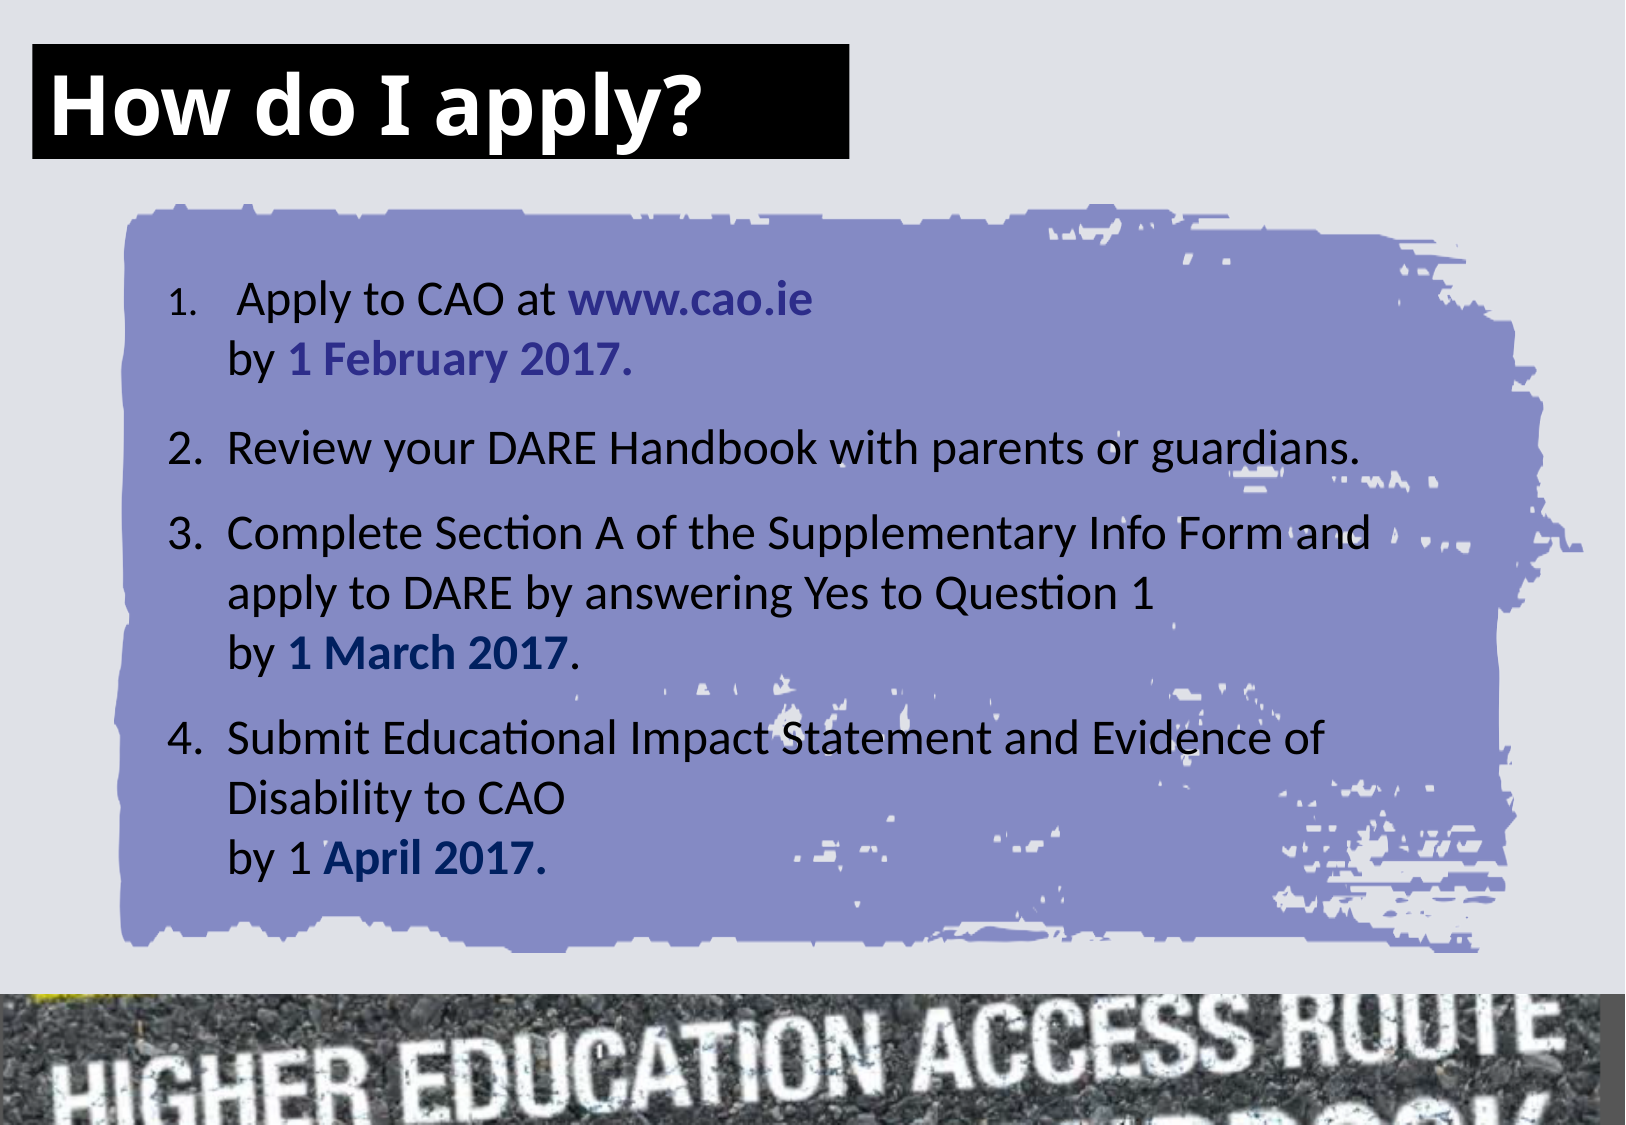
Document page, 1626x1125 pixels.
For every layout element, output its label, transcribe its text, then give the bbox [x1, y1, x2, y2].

text_box How do I apply? [32, 44, 850, 159]
picture [0, 994, 1625, 1125]
picture [114, 203, 1585, 954]
